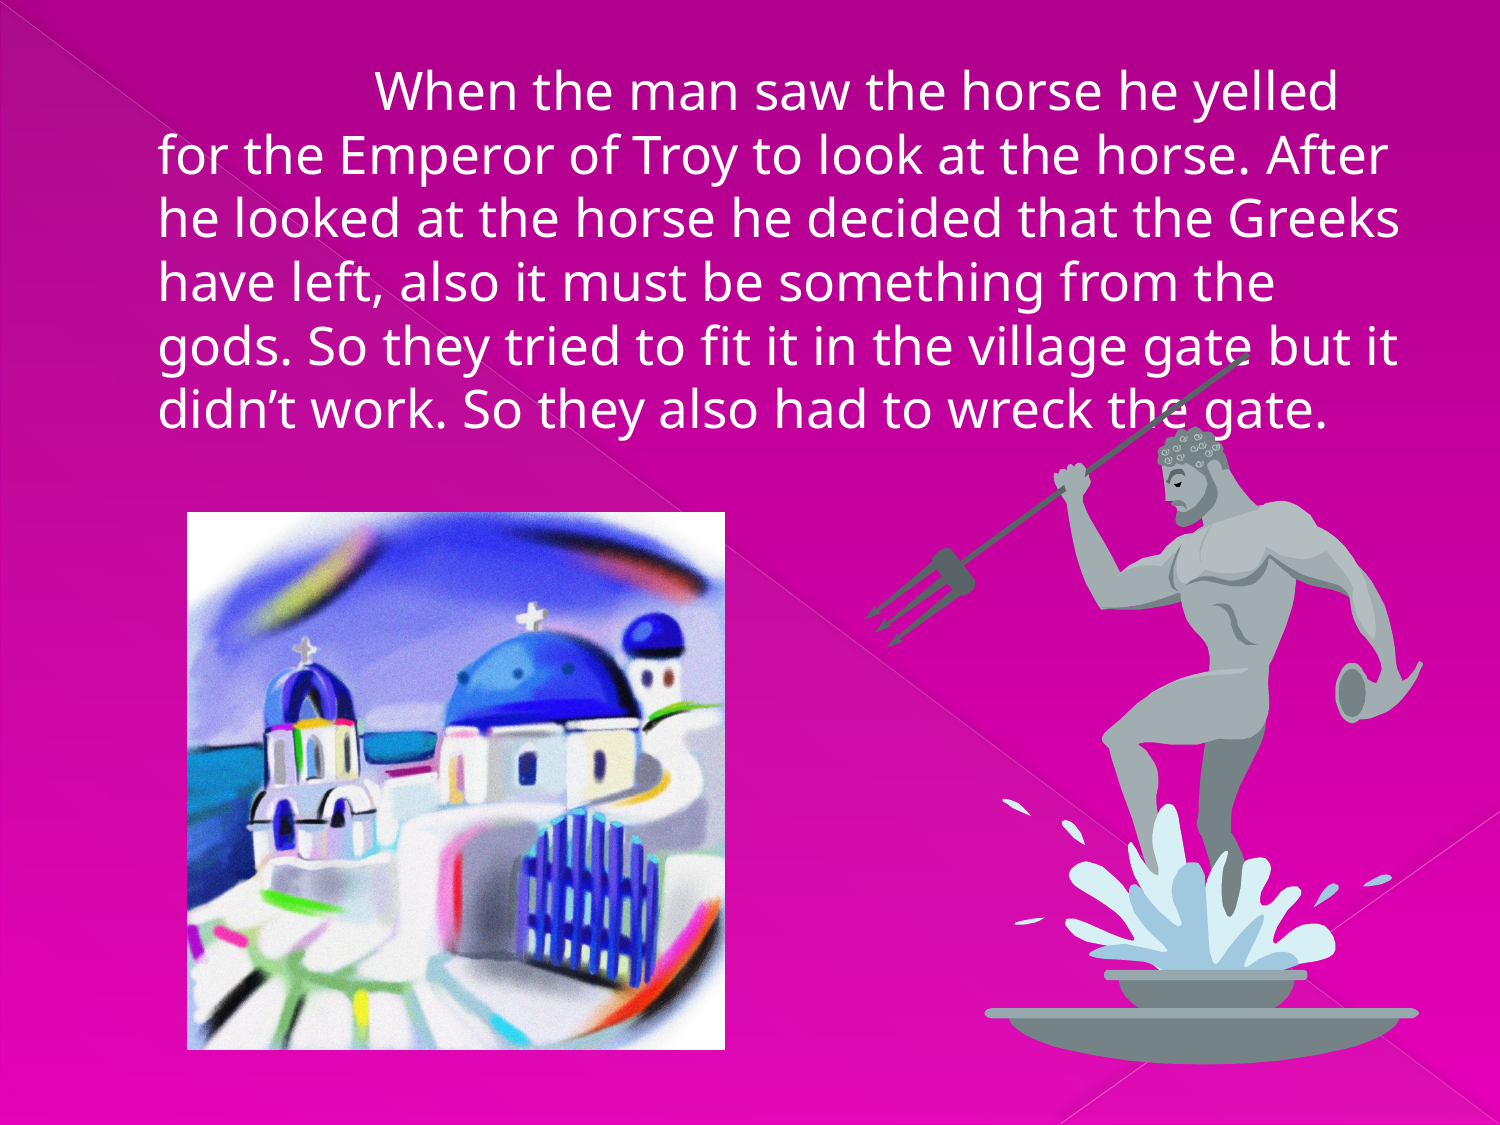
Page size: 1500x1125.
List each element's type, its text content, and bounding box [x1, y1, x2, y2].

picture [862, 349, 1426, 1067]
list When the man saw the horse he yelled for the Emperor of Troy to look at the horse. After he looked at the horse he decided that the Greeks have left, also it must be something from the gods. So they tried to fit it in the village gate but it didn’t work. So they also had to wreck the gate. [75, 50, 1425, 513]
picture [187, 512, 726, 1051]
